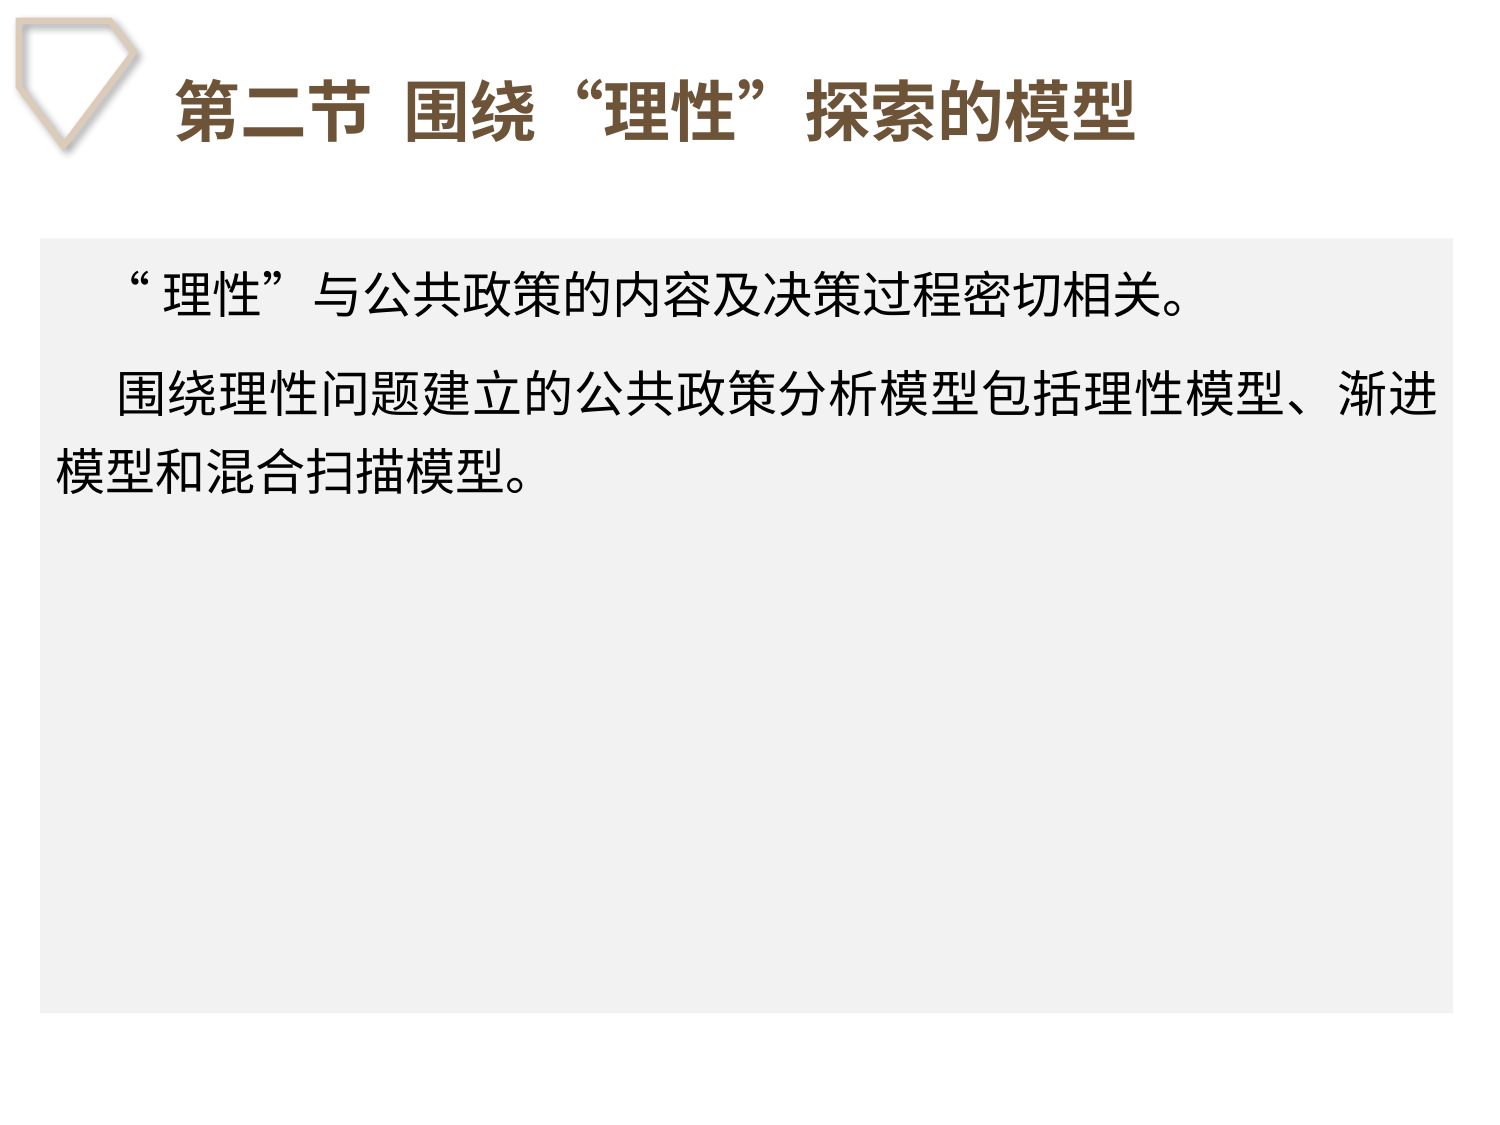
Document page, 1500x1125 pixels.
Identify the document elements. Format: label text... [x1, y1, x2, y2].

title 第二节 围绕“理性”探索的模型 [158, 0, 1456, 159]
list “理性”与公共政策的内容及决策过程密切相关。 围绕理性问题建立的公共政策分析模型包括理性模型、渐进模型和混合扫描模型。 [40, 238, 1454, 1014]
